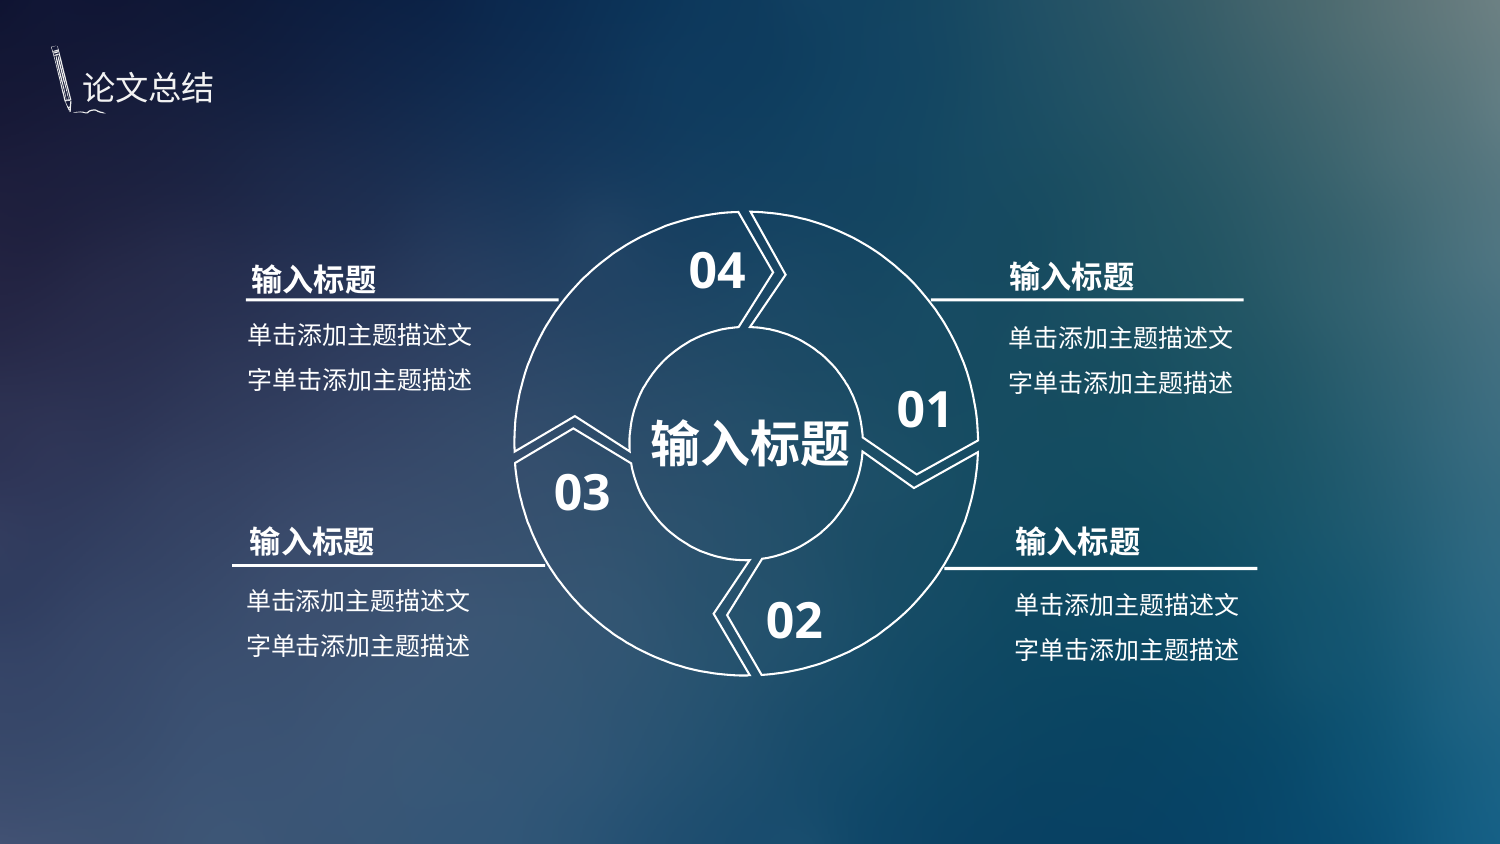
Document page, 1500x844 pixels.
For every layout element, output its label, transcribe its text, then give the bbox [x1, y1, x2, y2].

text_box 单击添加主题描述文字单击添加主题描述 [234, 564, 507, 666]
text_box [389, 297, 514, 302]
text_box 输入标题 [240, 254, 389, 298]
text_box [979, 566, 1258, 571]
text_box 单击添加主题描述文字单击添加主题描述 [1003, 568, 1276, 670]
text_box [387, 563, 514, 568]
text_box [979, 297, 1245, 302]
text_box 输入标题 [998, 251, 1146, 300]
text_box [514, 211, 979, 676]
text_box 单击添加主题描述文字单击添加主题描述 [236, 298, 509, 400]
text_box 输入标题 [238, 516, 387, 564]
picture [0, 0, 1500, 844]
text_box 单击添加主题描述文字单击添加主题描述 [997, 302, 1270, 403]
text_box 输入标题 [1004, 516, 1152, 566]
text_box 论文总结 [67, 59, 357, 115]
